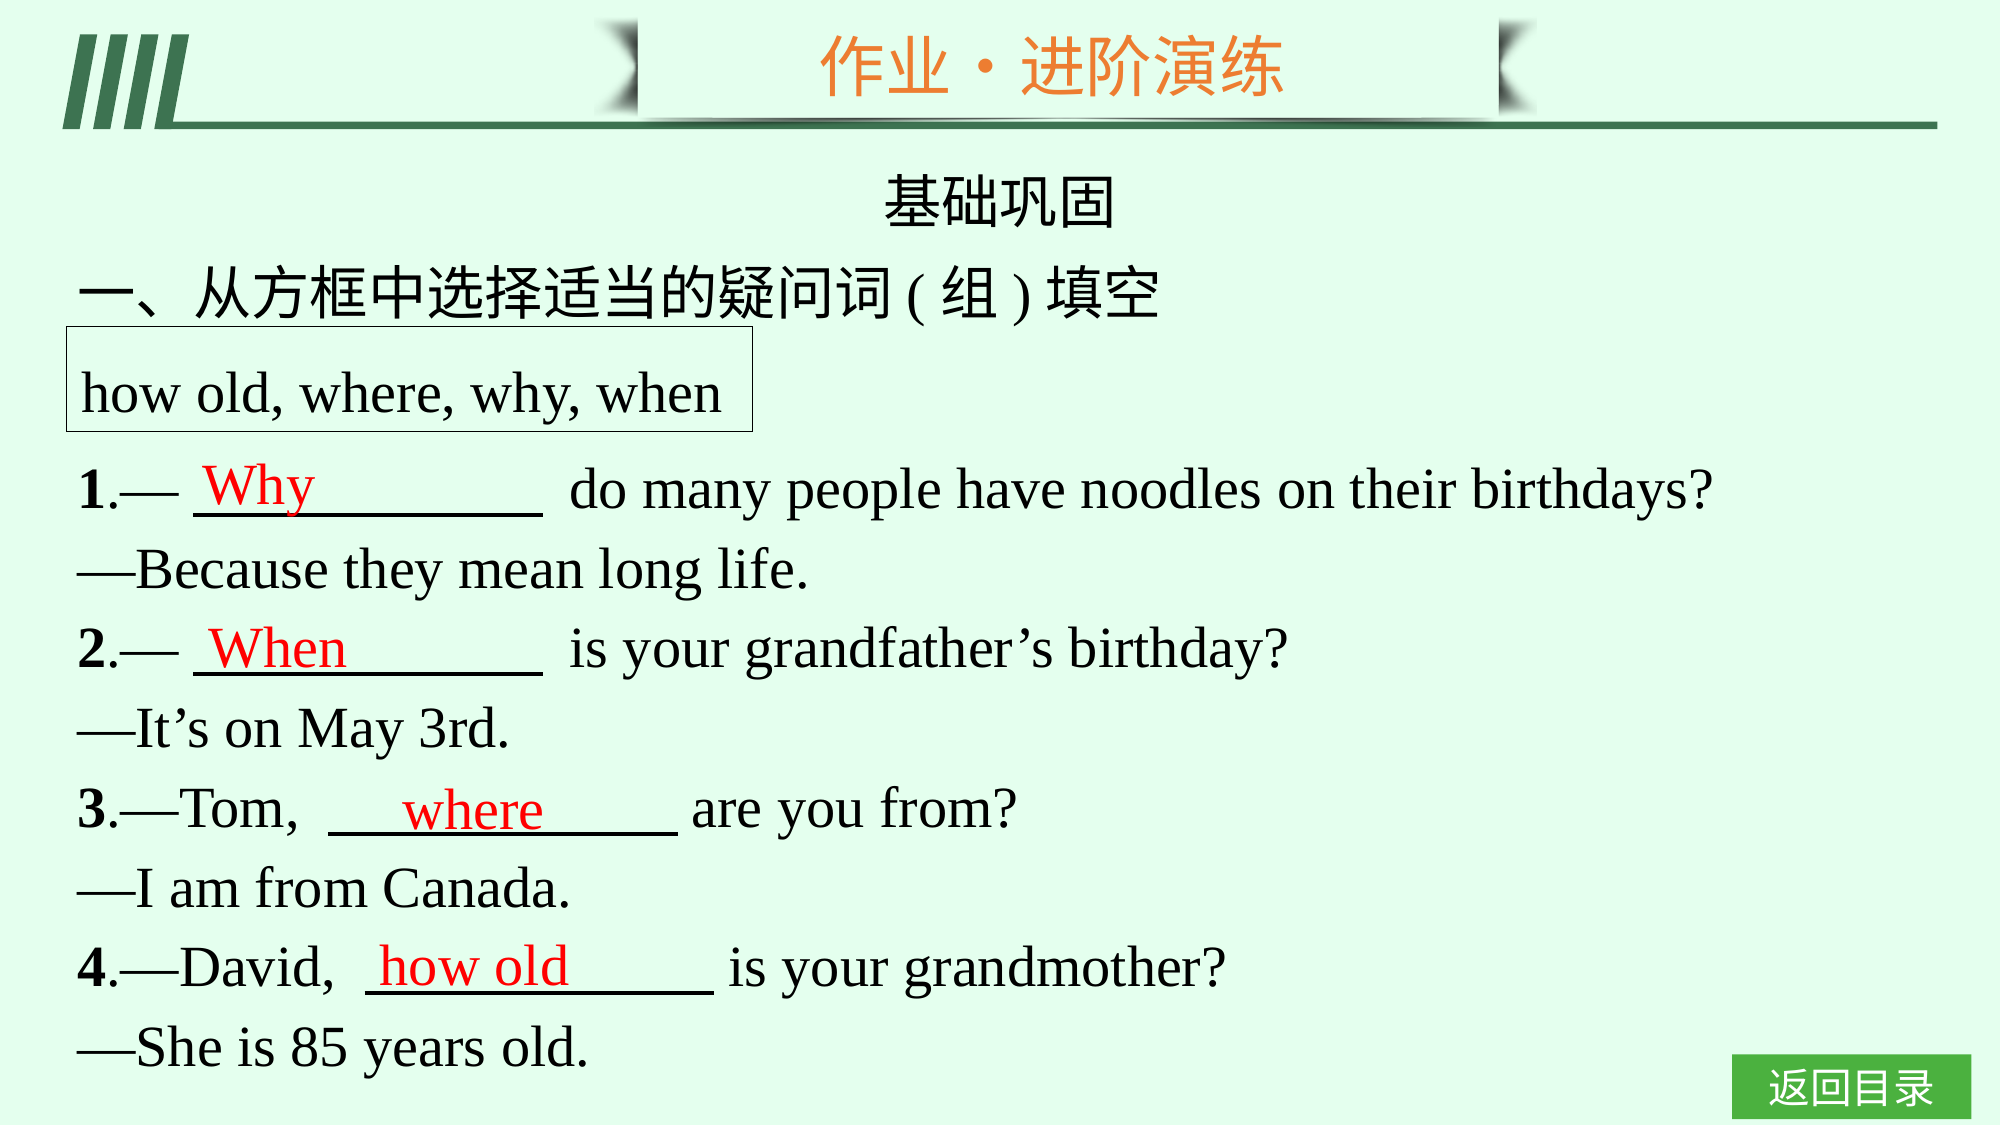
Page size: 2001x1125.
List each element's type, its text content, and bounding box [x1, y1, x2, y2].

text_box how old, where, why, when [66, 326, 753, 432]
text_box 基础巩固 一、从方框中选择适当的疑问词(组)填空 [62, 137, 1938, 334]
text_box Why [187, 424, 403, 524]
text_box 1.— do many people have noodles on their birthdays? —Because they mean long life. 2.— is your grandfather’s birthday? —It’s on May 3rd. 3.—Tom, are you from? —I am from Canada. 4.—David, is your grandmother? —She is 85 years old. [62, 433, 1938, 1086]
text_box When [193, 587, 363, 687]
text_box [594, 16, 1537, 127]
text_box how old [365, 905, 585, 1005]
text_box where [387, 749, 560, 849]
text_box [62, 34, 1938, 130]
